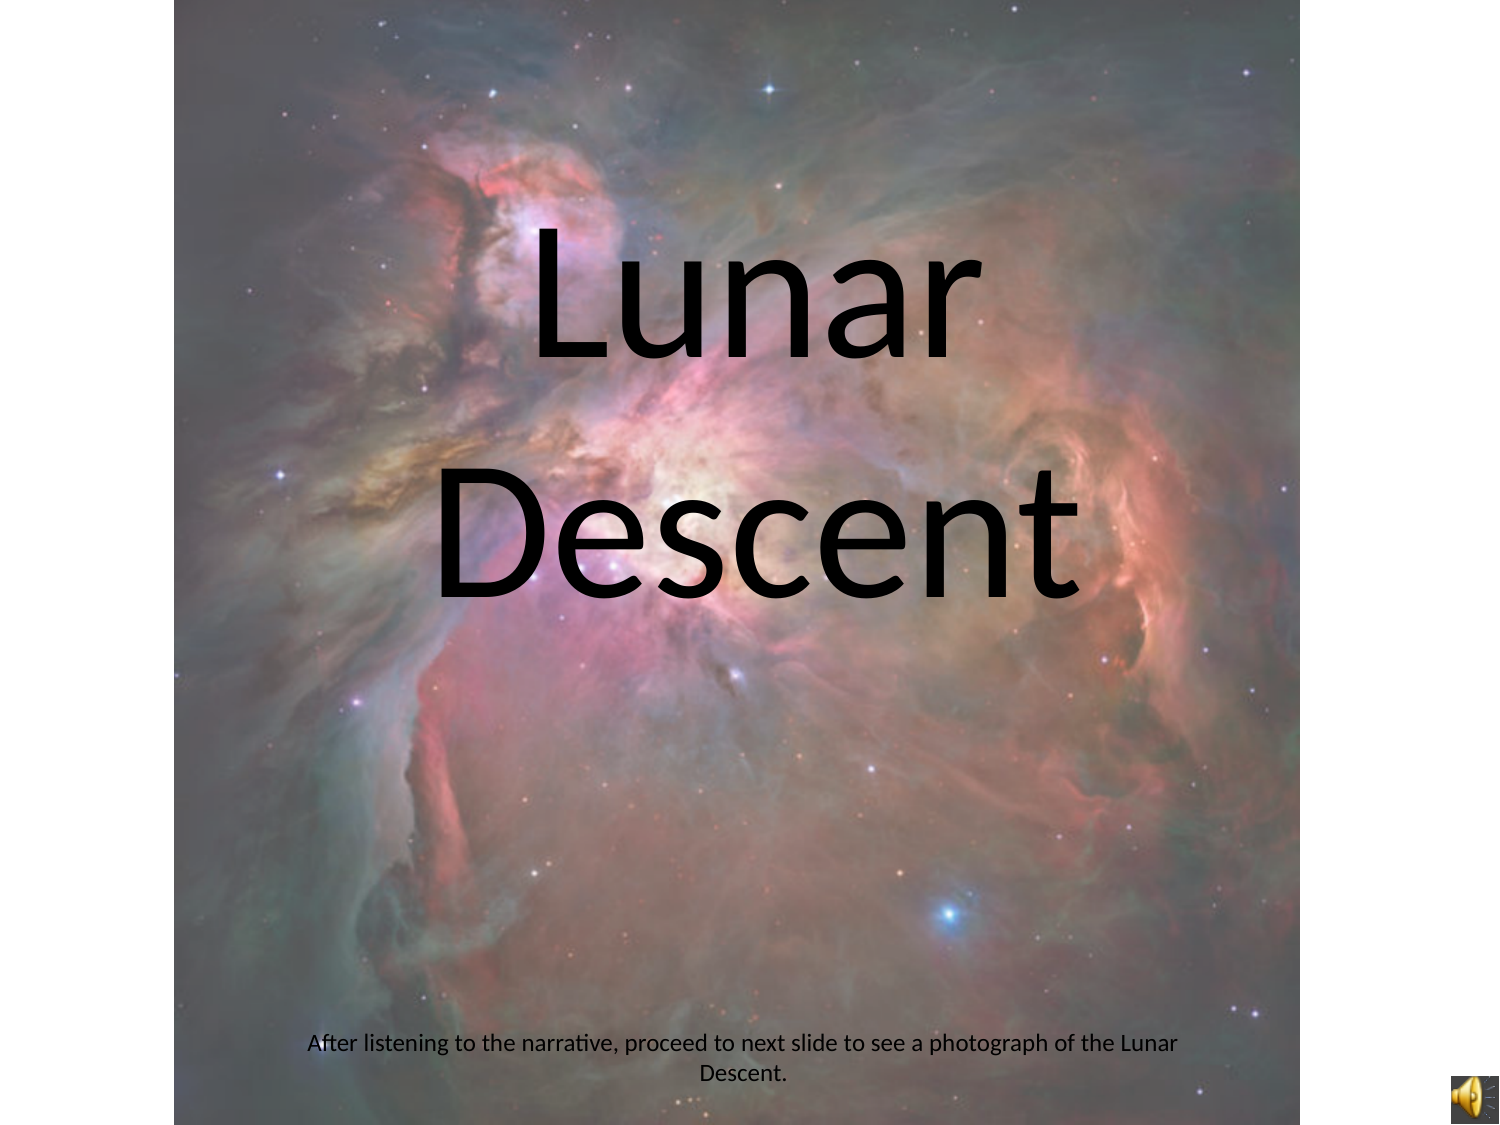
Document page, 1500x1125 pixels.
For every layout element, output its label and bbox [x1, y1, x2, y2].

picture [1449, 1074, 1500, 1125]
picture [174, 0, 1301, 1125]
